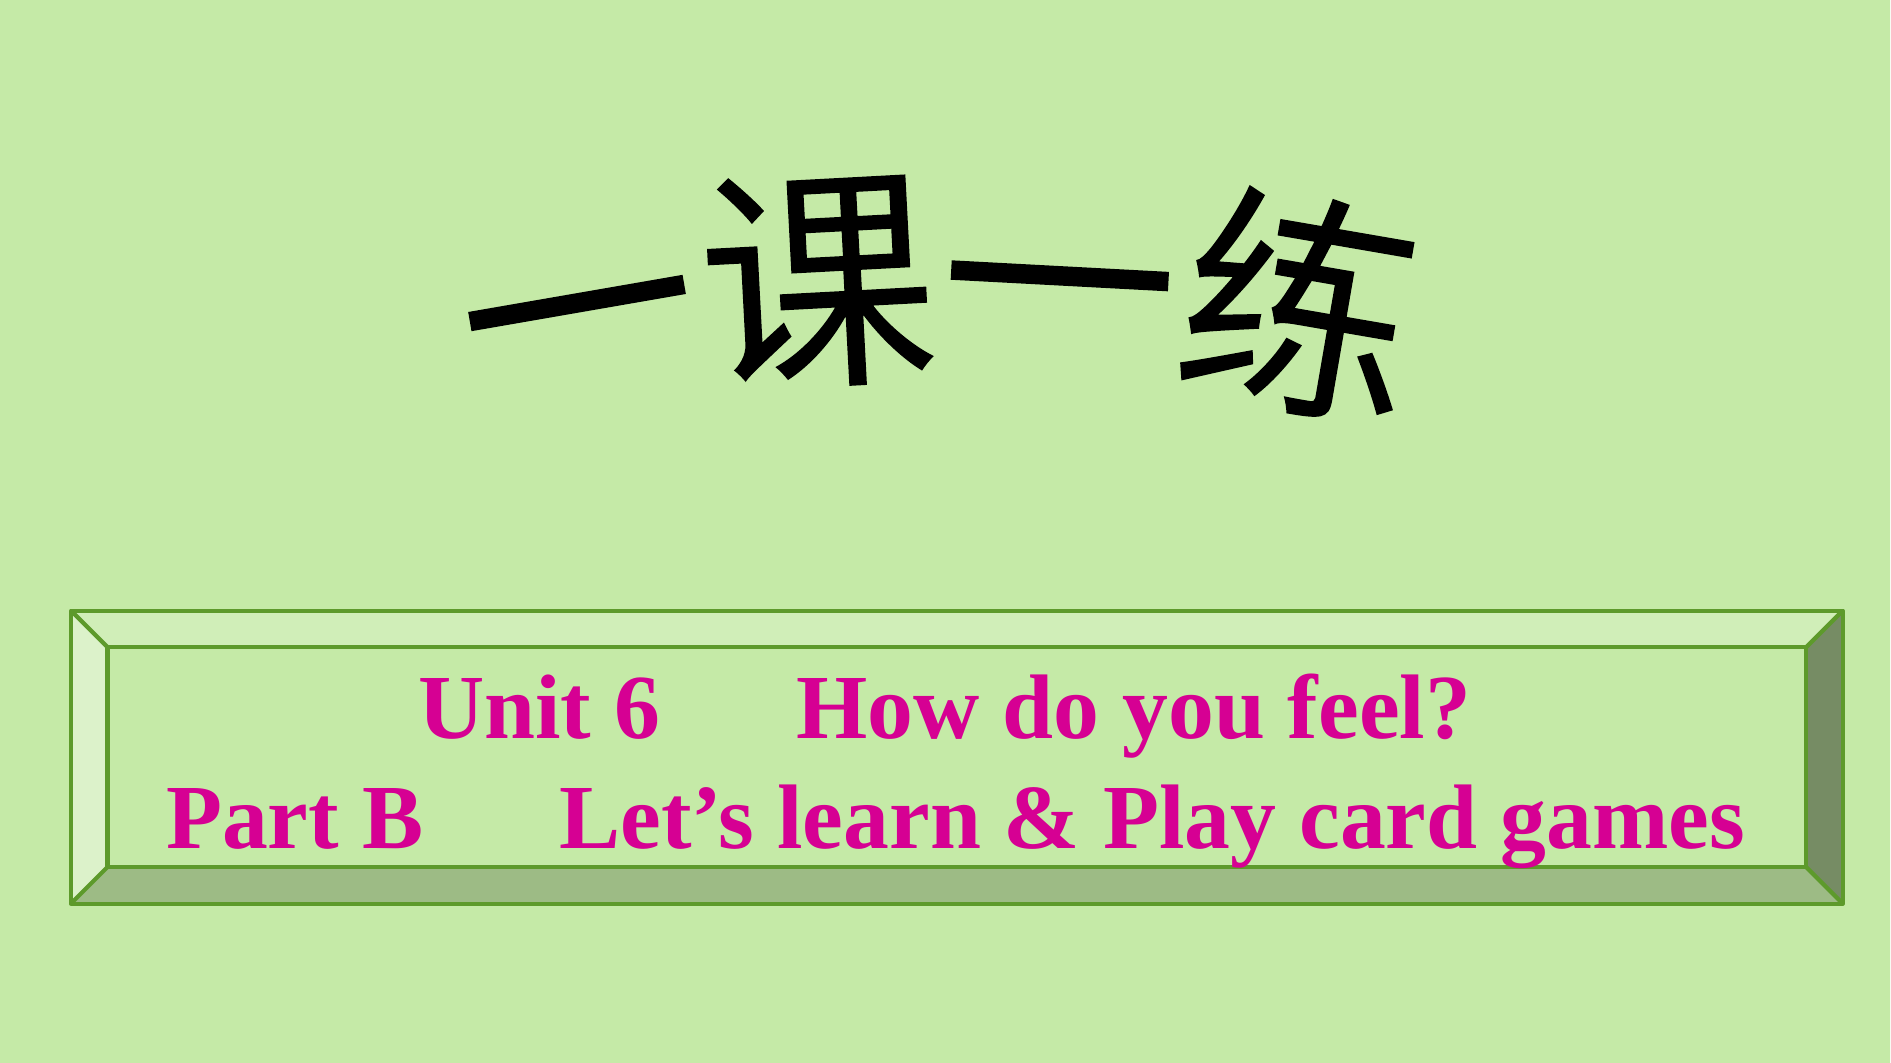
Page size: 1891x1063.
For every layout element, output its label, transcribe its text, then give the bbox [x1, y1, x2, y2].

text_box Unit 6 How do you feel? Part B Let’s learn & Play card games [69, 609, 1845, 906]
